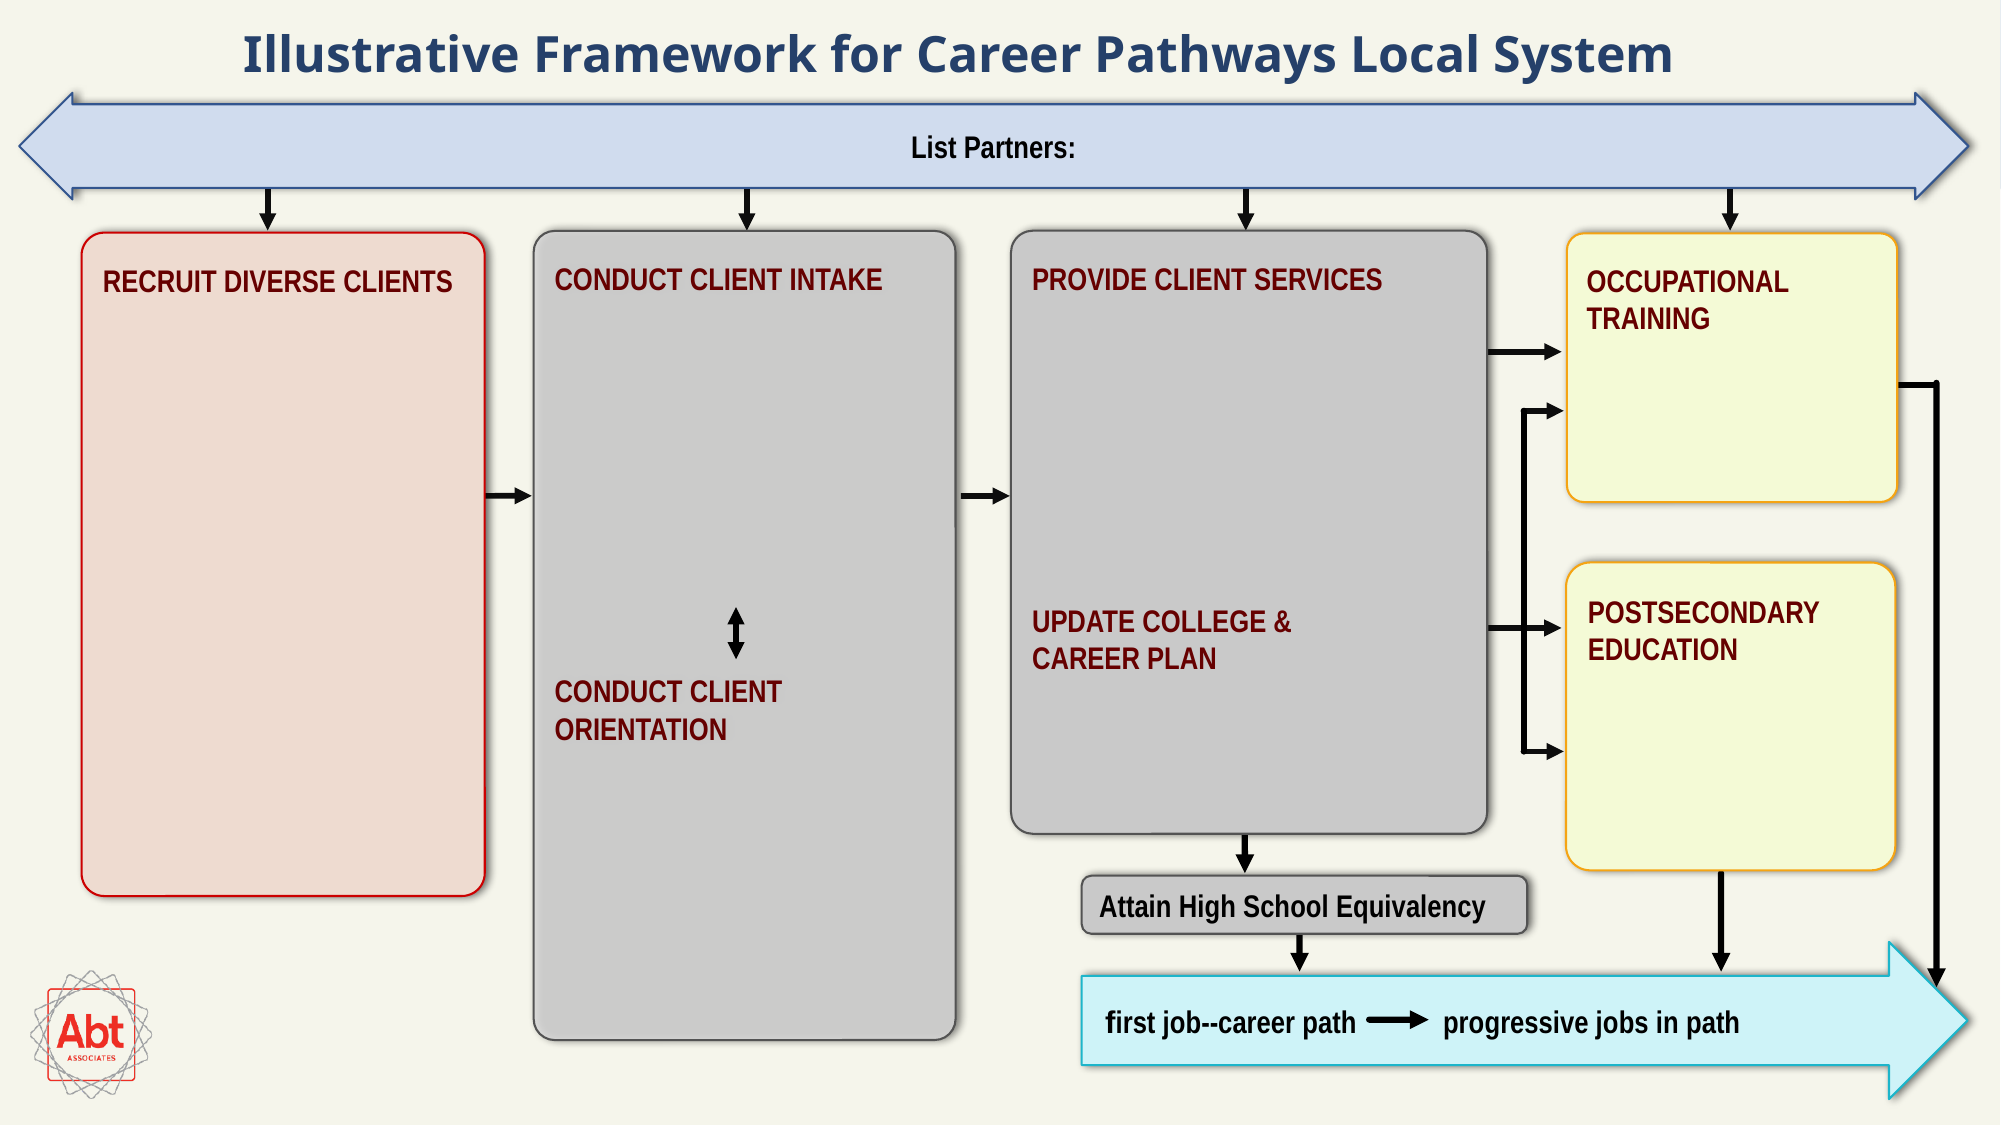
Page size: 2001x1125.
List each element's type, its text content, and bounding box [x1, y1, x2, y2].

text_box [1010, 230, 1522, 874]
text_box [1565, 561, 1896, 934]
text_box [1522, 232, 1937, 934]
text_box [1081, 941, 1969, 1100]
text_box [18, 92, 1970, 231]
title Illustrative Framework for Career Pathways Local System [60, 16, 1859, 85]
picture [25, 966, 157, 1103]
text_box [81, 232, 531, 897]
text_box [1081, 875, 1520, 938]
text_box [533, 230, 1011, 1041]
